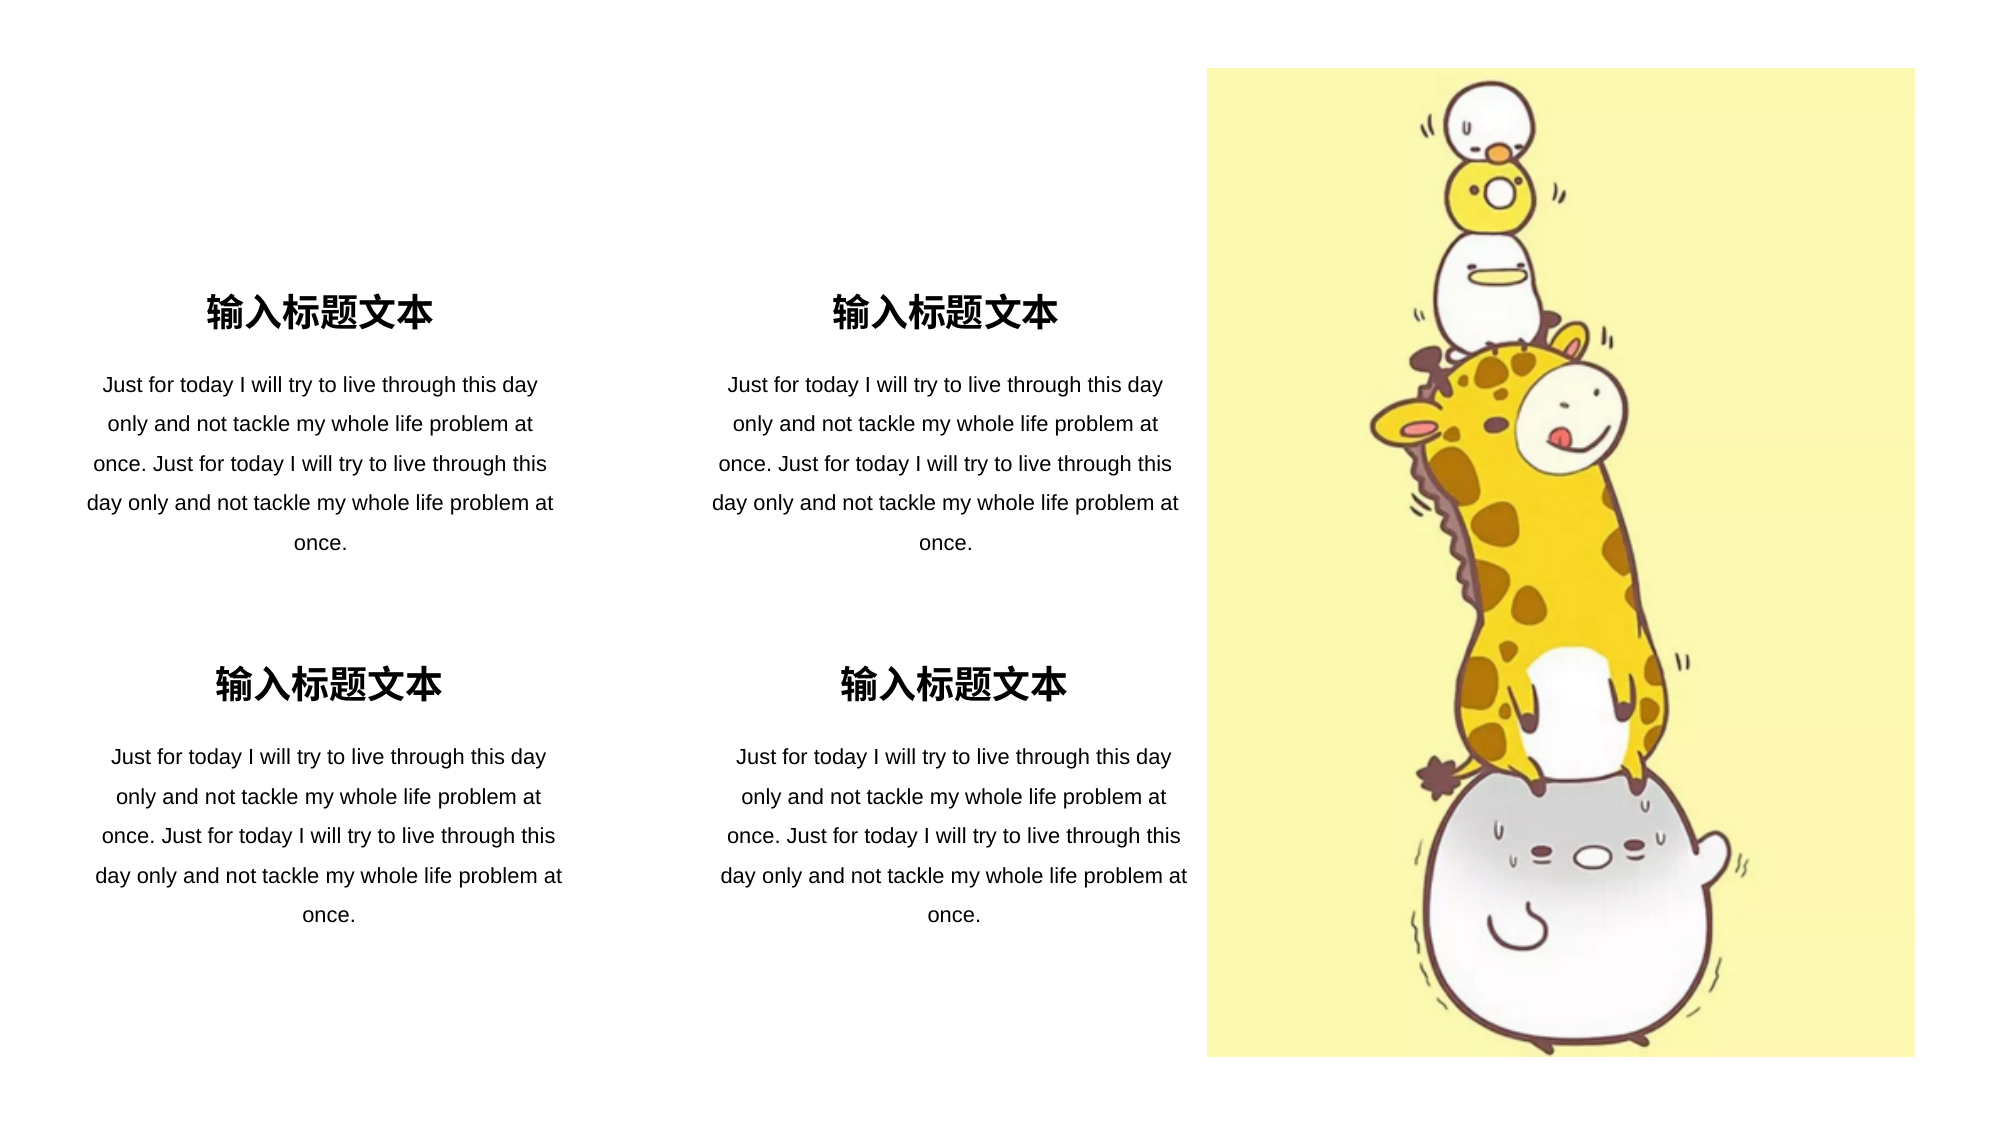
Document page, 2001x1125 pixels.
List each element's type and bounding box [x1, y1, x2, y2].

text_box [67, 280, 575, 563]
text_box [692, 280, 1200, 563]
picture [1207, 68, 1917, 1057]
text_box [75, 652, 583, 935]
text_box [701, 652, 1207, 935]
